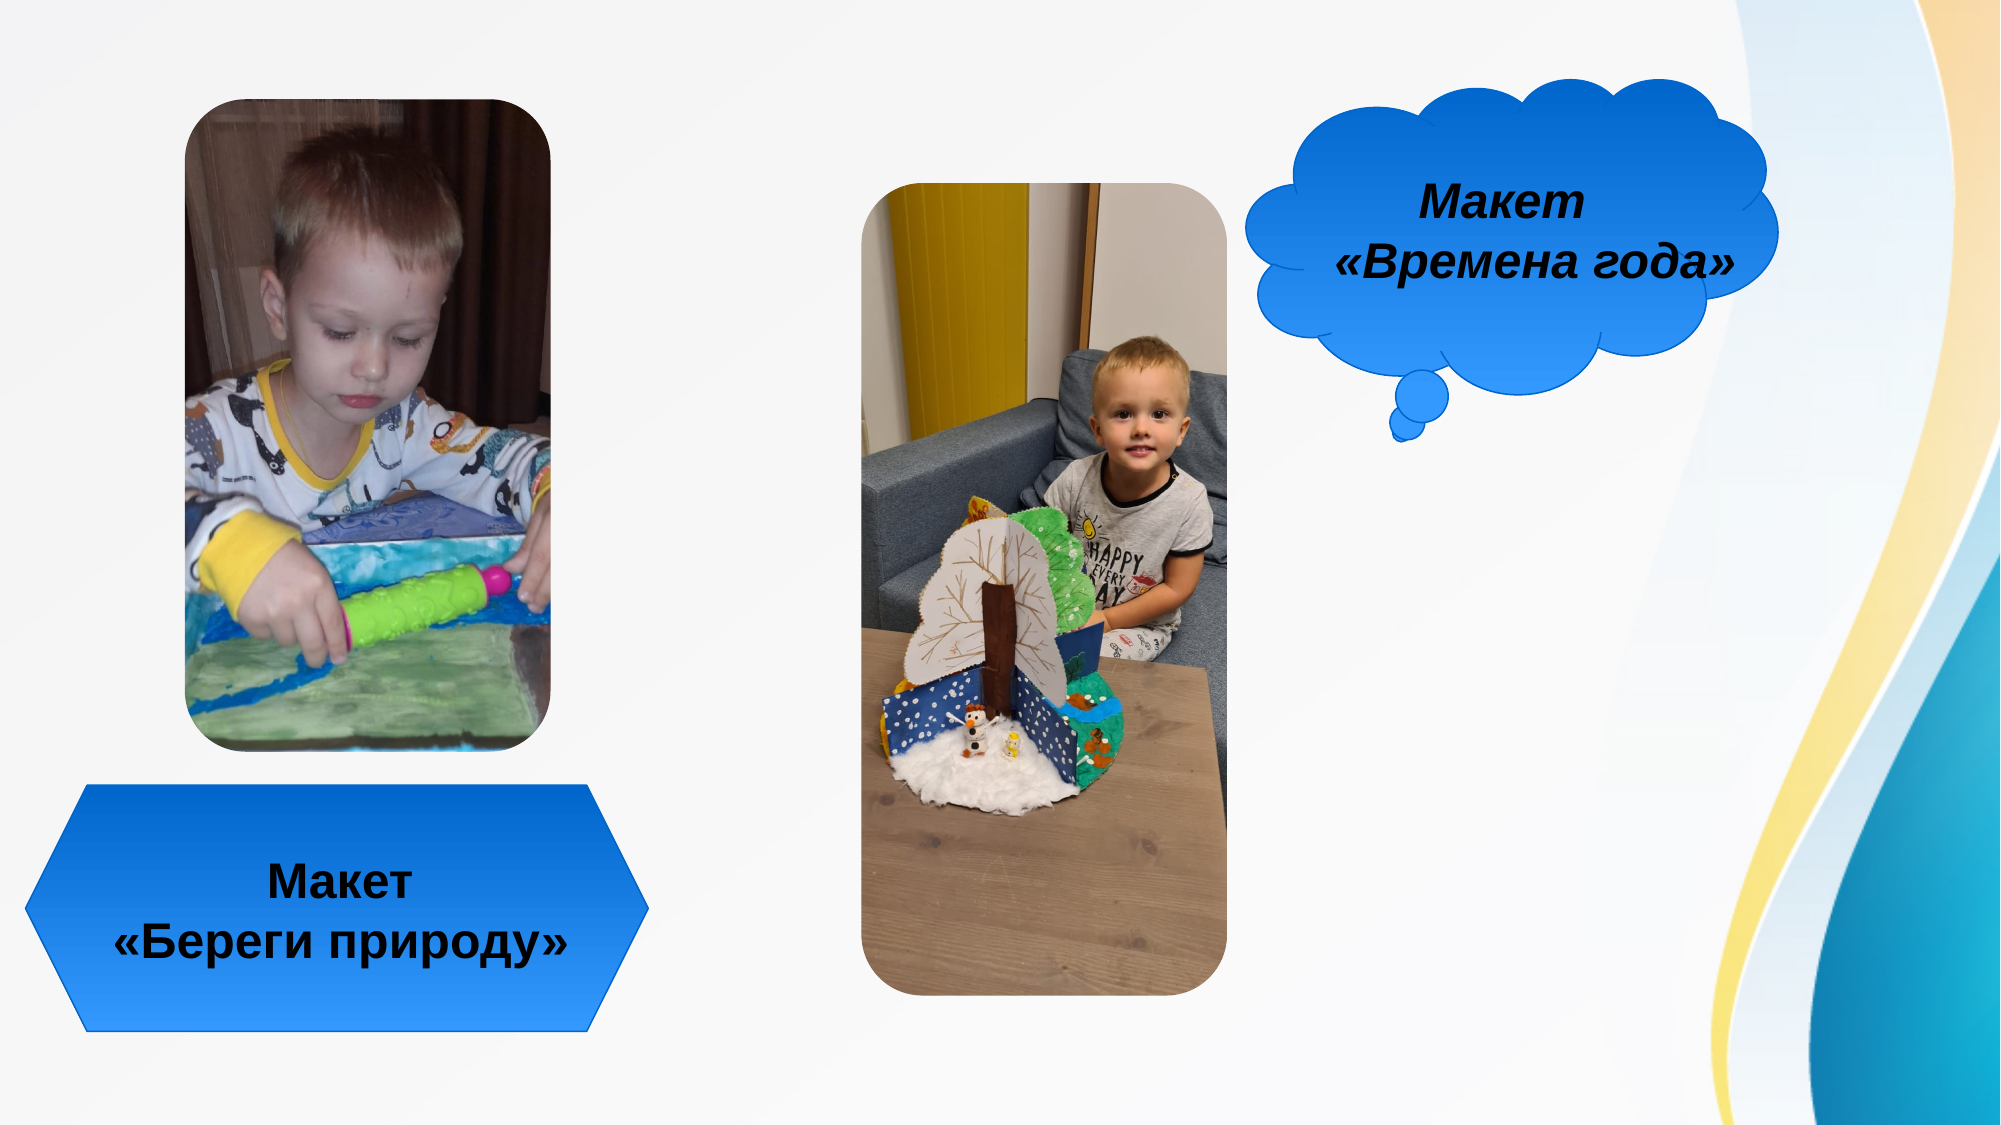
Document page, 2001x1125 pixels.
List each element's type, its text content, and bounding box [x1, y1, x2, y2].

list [861, 183, 1228, 996]
text_box Макет «Береги природу» [25, 785, 649, 1032]
text_box Макет «Времена года» [1245, 79, 1779, 442]
picture [0, 0, 2001, 1125]
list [184, 99, 551, 752]
